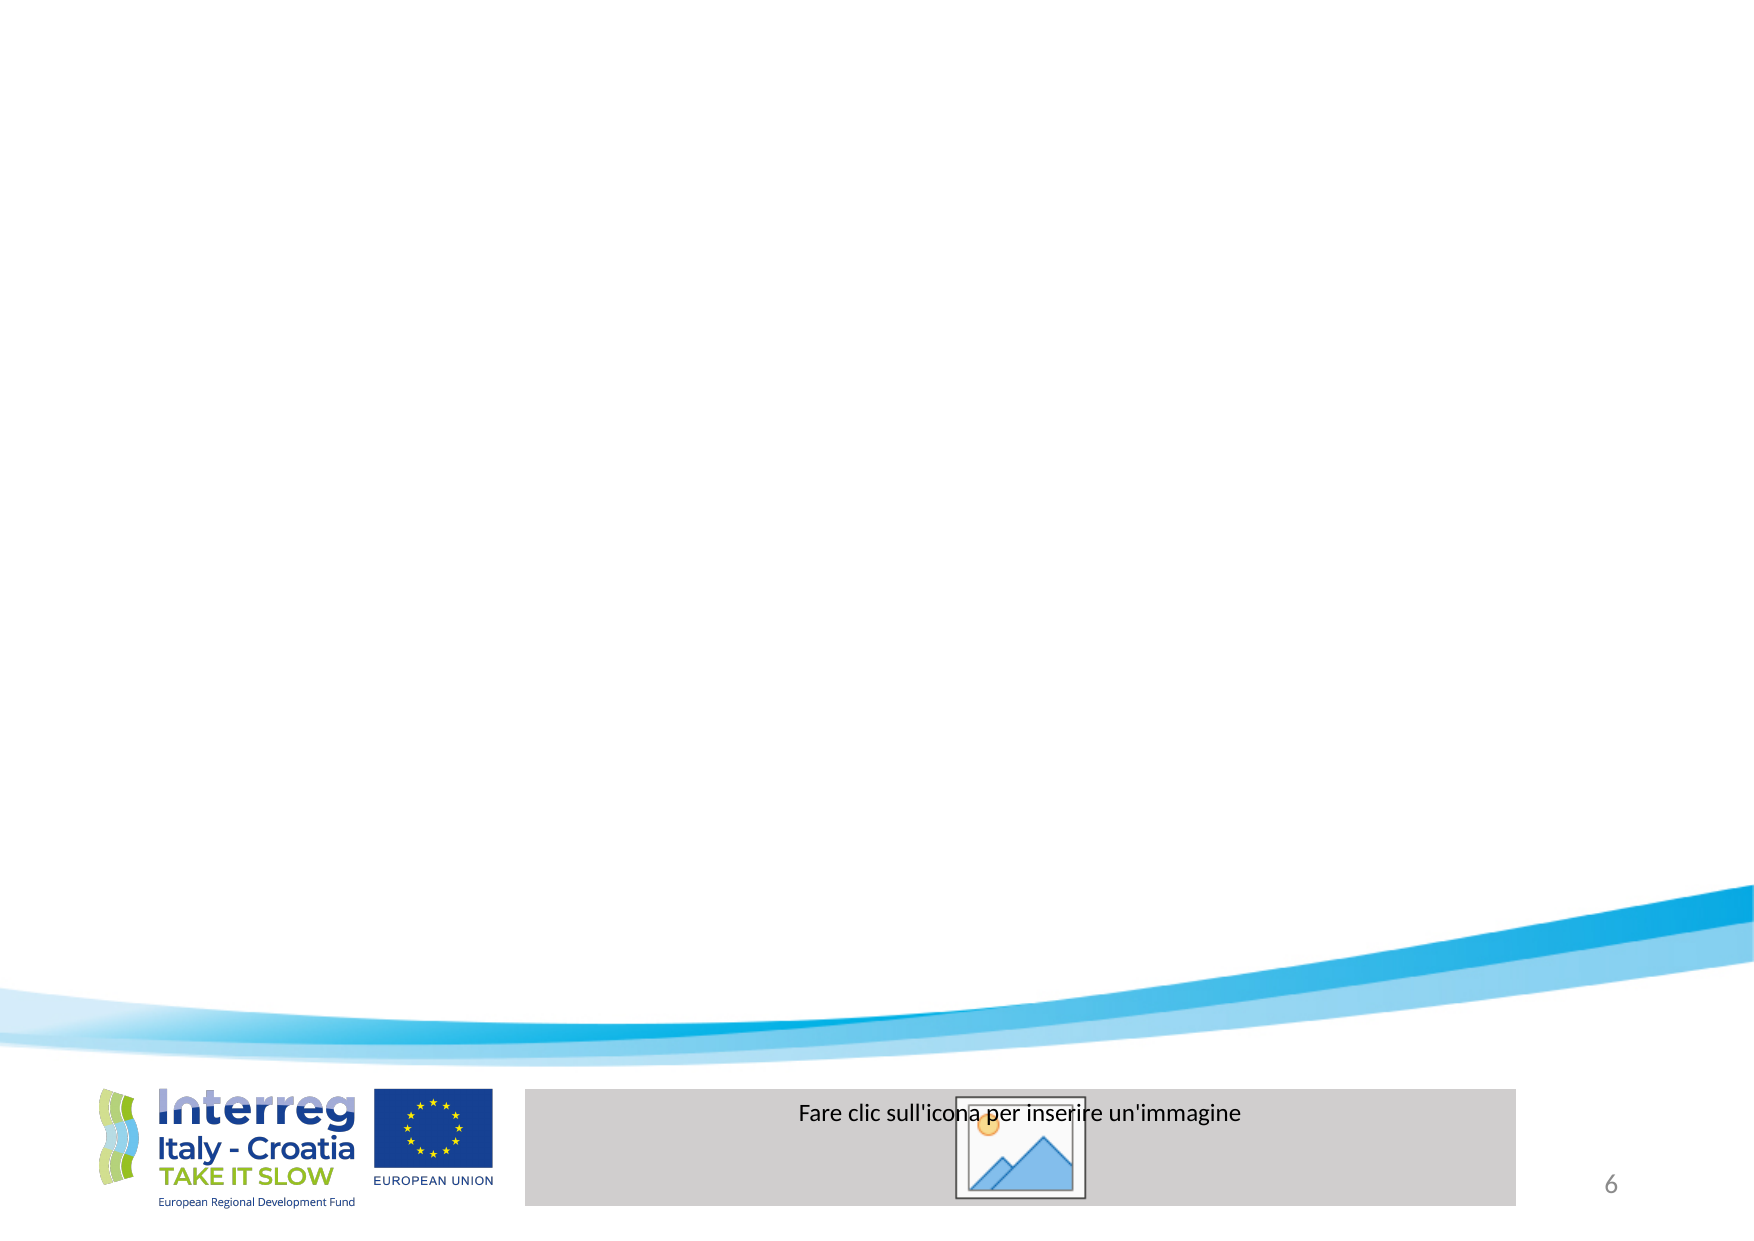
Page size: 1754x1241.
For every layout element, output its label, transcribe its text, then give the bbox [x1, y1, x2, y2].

picture [0, 884, 1754, 1219]
slide_number 6 [1526, 1149, 1634, 1216]
